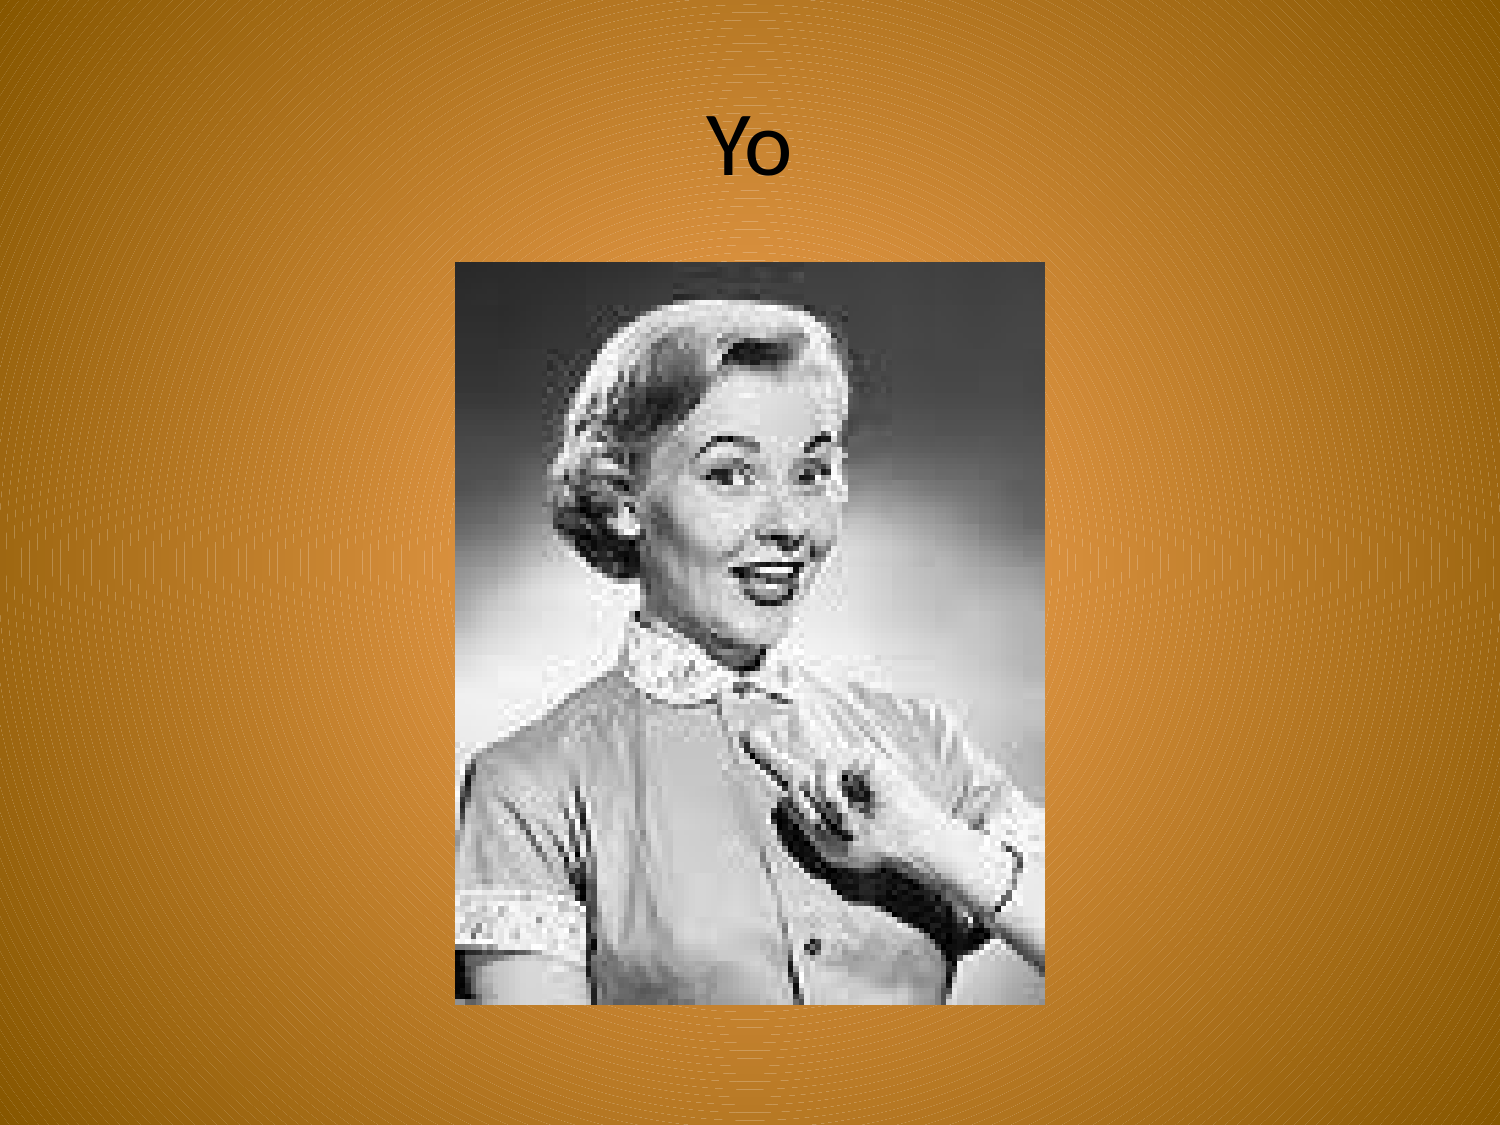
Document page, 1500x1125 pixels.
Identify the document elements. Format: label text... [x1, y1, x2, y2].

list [74, 262, 1426, 1006]
title Yo [75, 45, 1425, 233]
